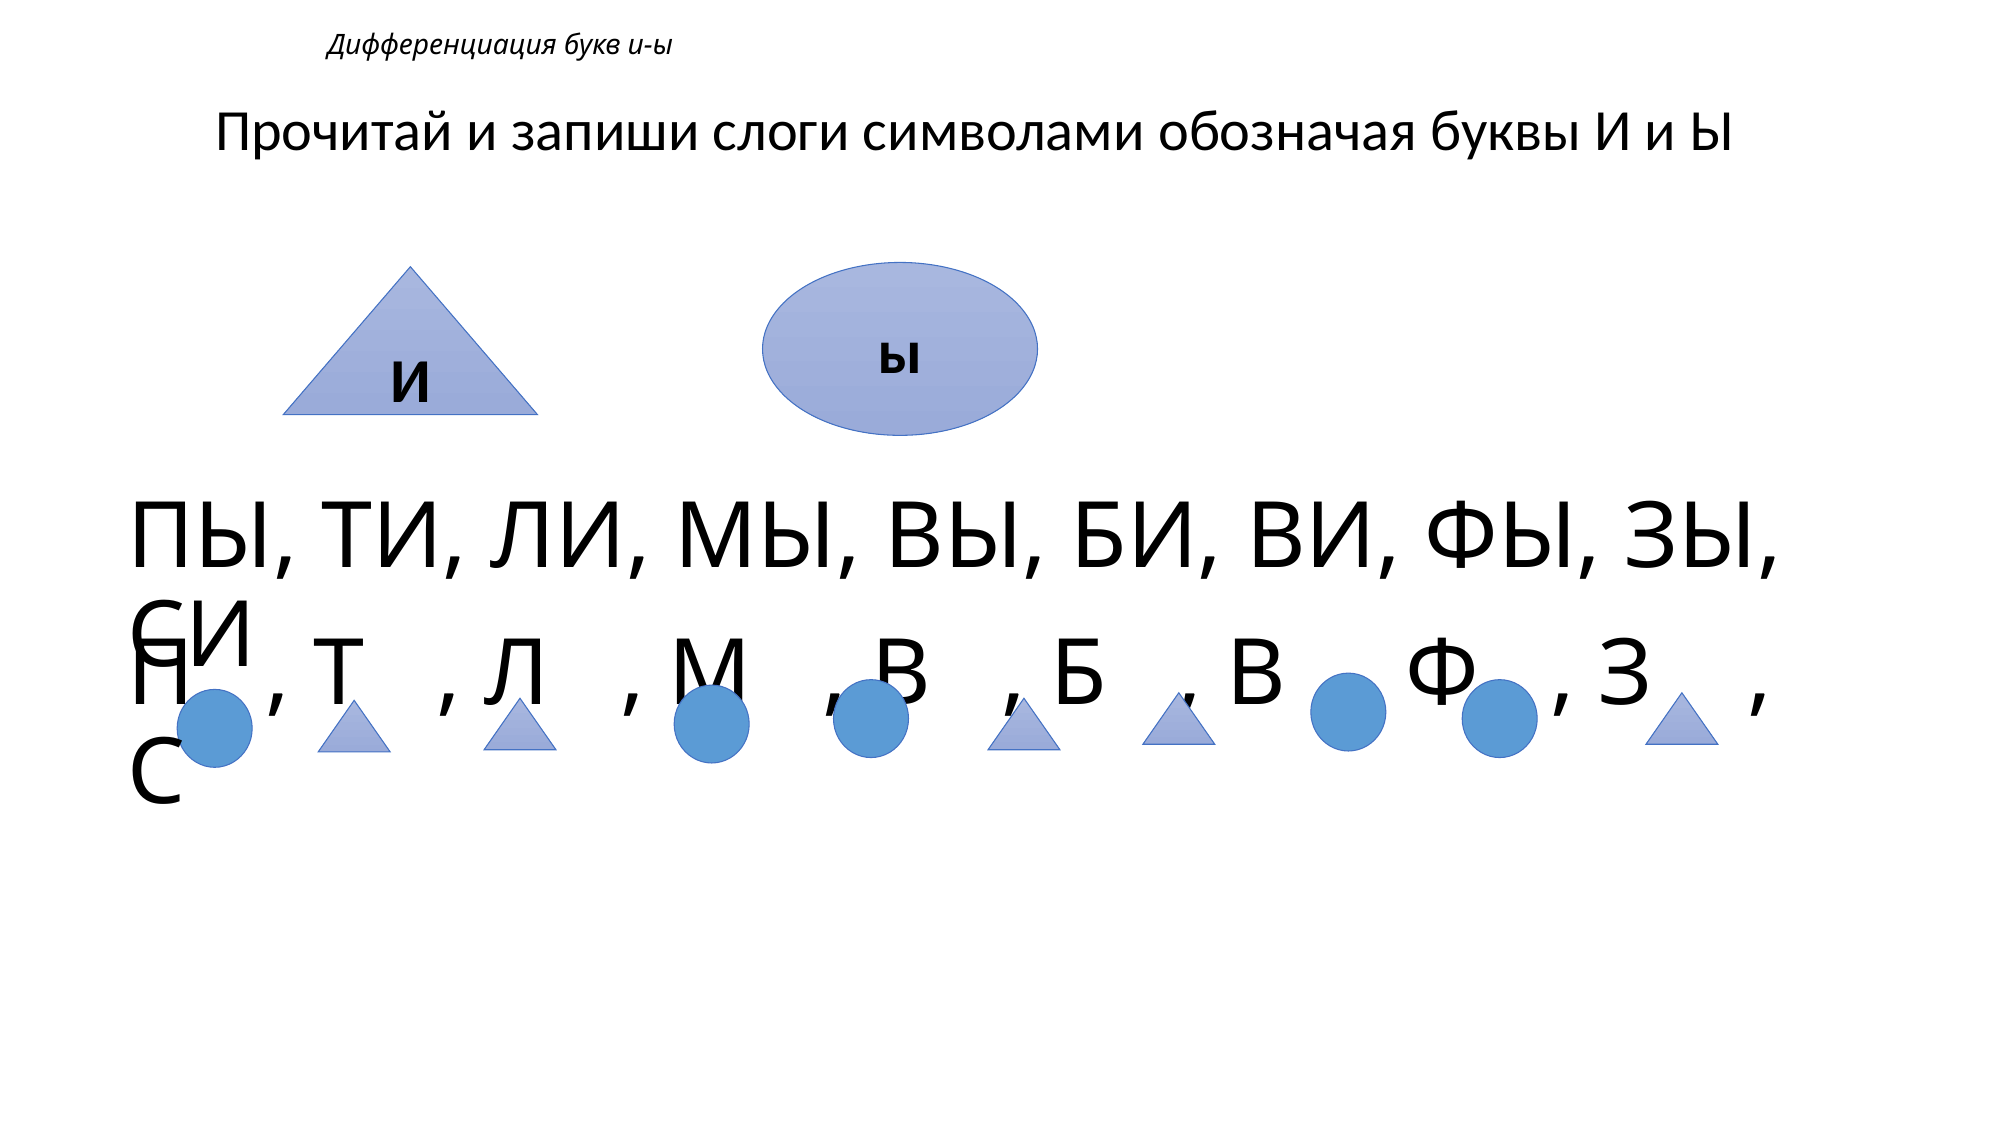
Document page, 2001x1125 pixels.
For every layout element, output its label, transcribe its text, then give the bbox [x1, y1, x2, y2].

text_box [483, 697, 557, 751]
text_box [192, 760, 238, 768]
list Прочитай и запиши слоги символами обозначая буквы И и Ы [200, 92, 1925, 171]
text_box [1644, 691, 1719, 745]
text_box П , Т , Л , М , В , Б , В , Ф , З , С [730, 688, 1838, 760]
text_box [987, 697, 1061, 751]
text_box [1310, 672, 1387, 752]
text_box П , Т , Л , М , В , Б , В , Ф , З , С [112, 688, 694, 760]
text_box [1141, 691, 1216, 745]
text_box [673, 684, 750, 764]
title Дифференциация букв и-ы [312, 22, 1300, 69]
text_box [832, 679, 910, 759]
text_box [1461, 679, 1538, 759]
text_box [317, 699, 392, 753]
text_box И [282, 265, 539, 416]
text_box ы [761, 261, 1039, 436]
text_box ПЫ, ТИ, ЛИ, МЫ, ВЫ, БИ, ВИ, ФЫ, ЗЫ, СИ [112, 551, 1838, 623]
